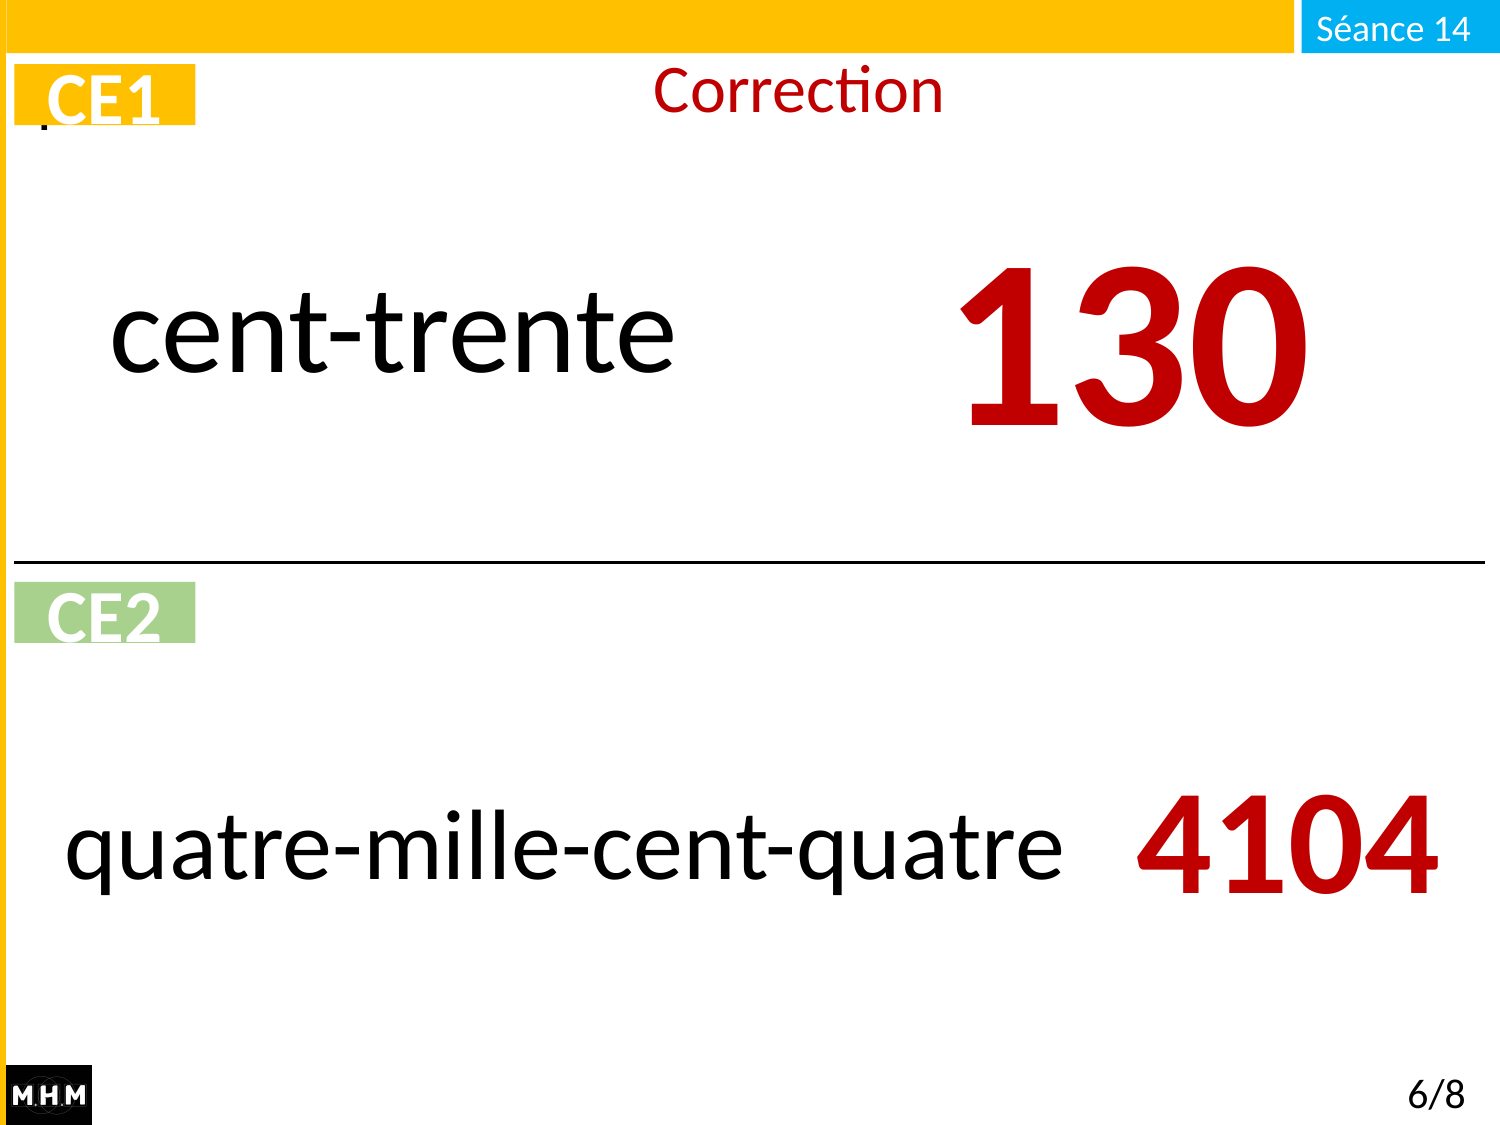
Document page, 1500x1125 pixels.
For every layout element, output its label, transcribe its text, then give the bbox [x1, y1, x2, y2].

title Correction [638, 45, 1500, 135]
text_box quatre-mille-cent-quatre [0, 772, 919, 907]
picture [6, 1065, 92, 1125]
text_box CE1 [13, 63, 196, 126]
text_box CE2 [13, 581, 196, 644]
text_box 130 [902, 176, 1354, 482]
text_box cent-trente [0, 240, 930, 405]
text_box 4104 [919, 736, 1500, 931]
list 6/8 [1373, 1064, 1500, 1125]
